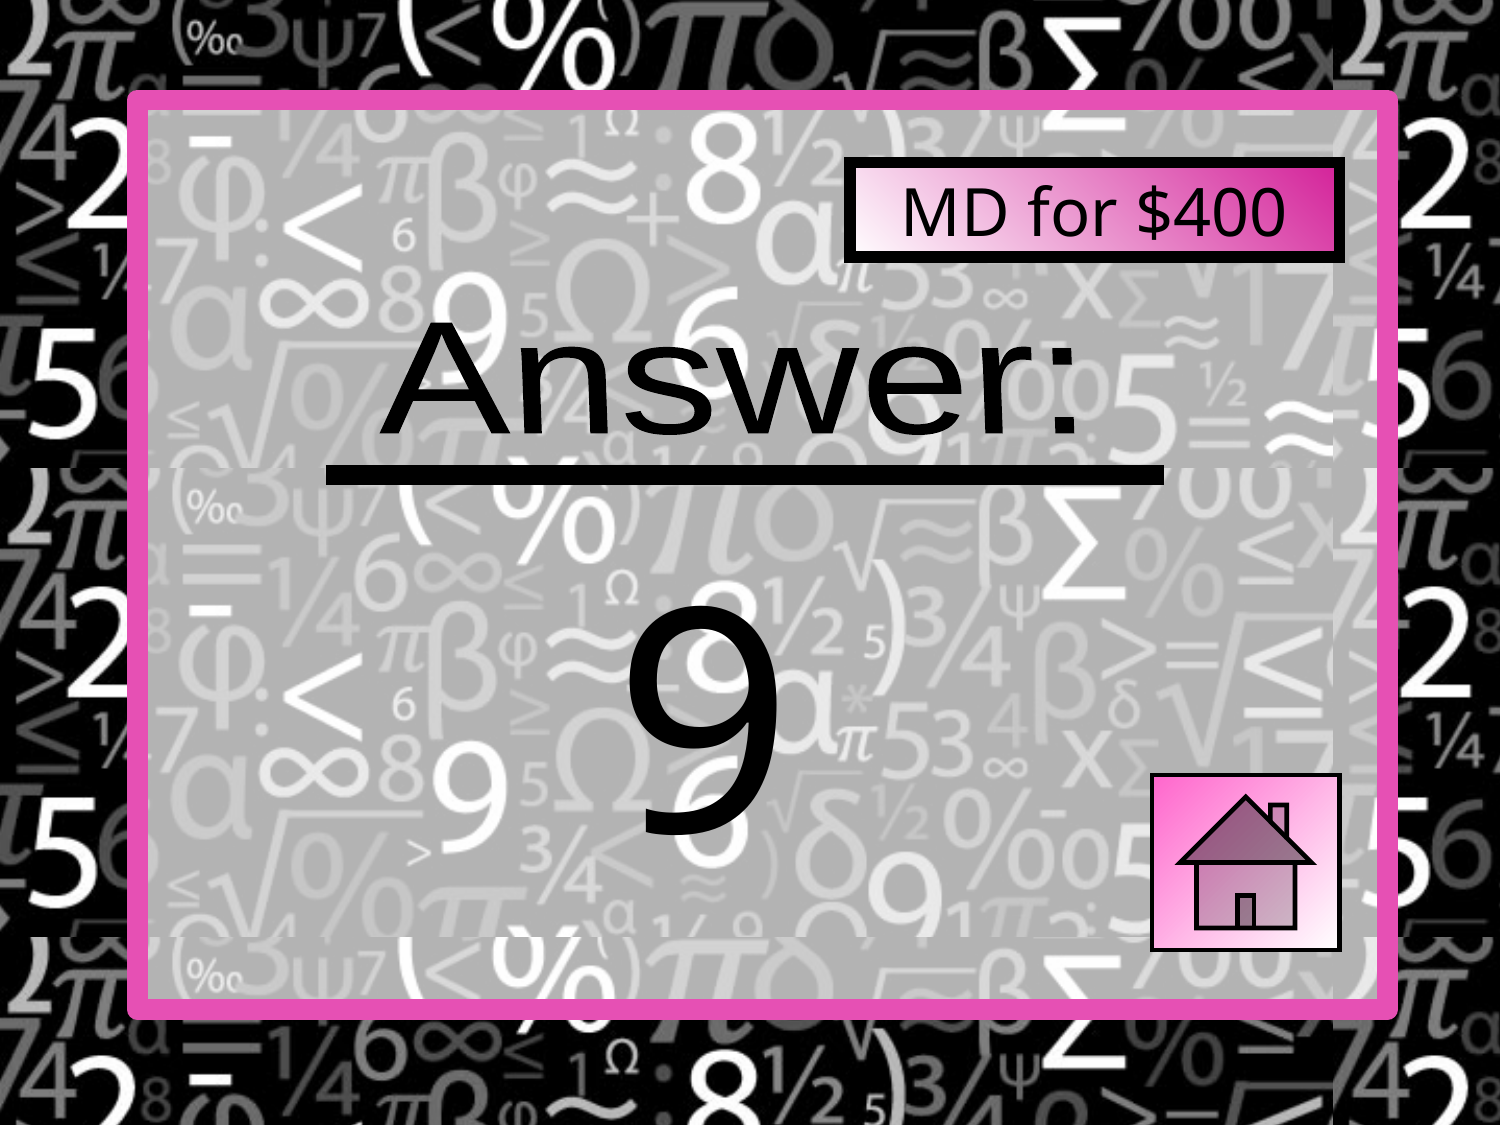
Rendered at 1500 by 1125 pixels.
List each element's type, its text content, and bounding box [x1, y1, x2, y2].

picture [0, 0, 1500, 1125]
text_box 9 [600, 512, 850, 903]
text_box [1152, 774, 1340, 950]
text_box MD for $400 [849, 162, 1340, 258]
text_box [135, 98, 1390, 1012]
